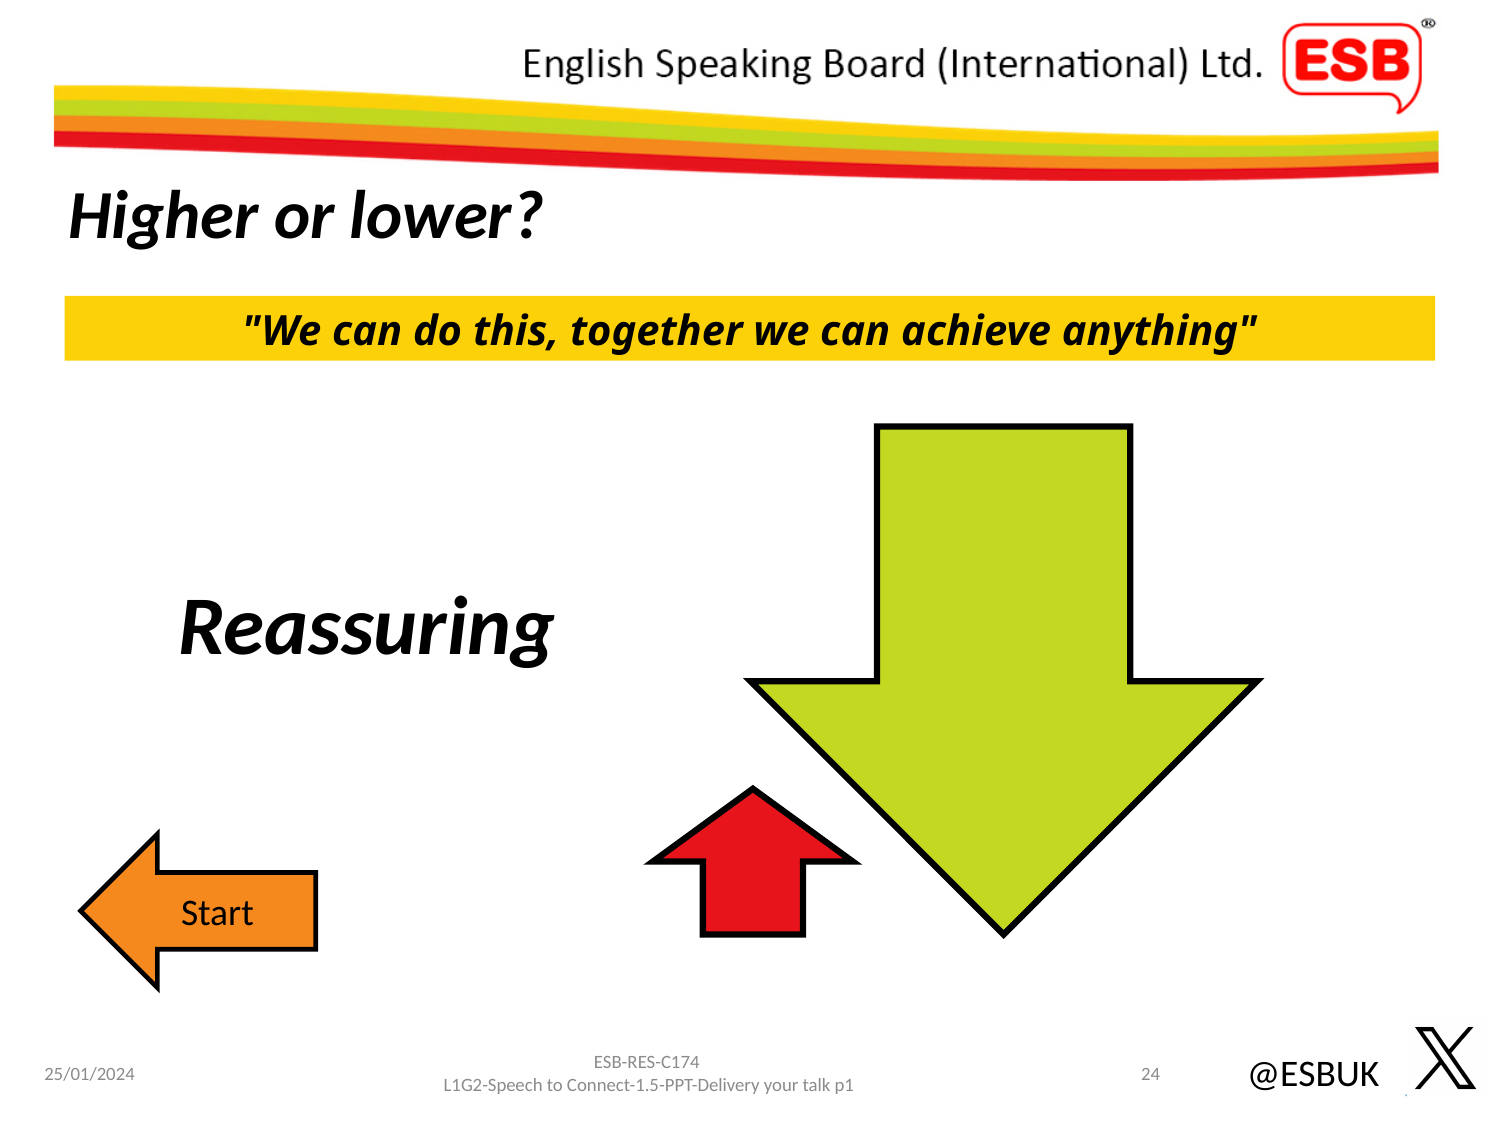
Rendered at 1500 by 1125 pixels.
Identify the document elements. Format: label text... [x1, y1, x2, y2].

text_box "We can do this, together we can achieve anything" [64, 295, 1436, 361]
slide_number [29, 1042, 367, 1103]
picture [0, 0, 1500, 189]
picture [1404, 1014, 1487, 1102]
text_box [748, 425, 1260, 936]
text_box Start [79, 831, 317, 991]
footer ESB-RES-C174 L1G2-Speech to Connect-1.5-PPT-Delivery your talk p1 [395, 1042, 902, 1103]
text_box Reassuring [116, 564, 618, 680]
slide_number 24 [930, 1042, 1176, 1103]
title Higher or lower? [53, 168, 1347, 264]
text_box [649, 787, 857, 936]
